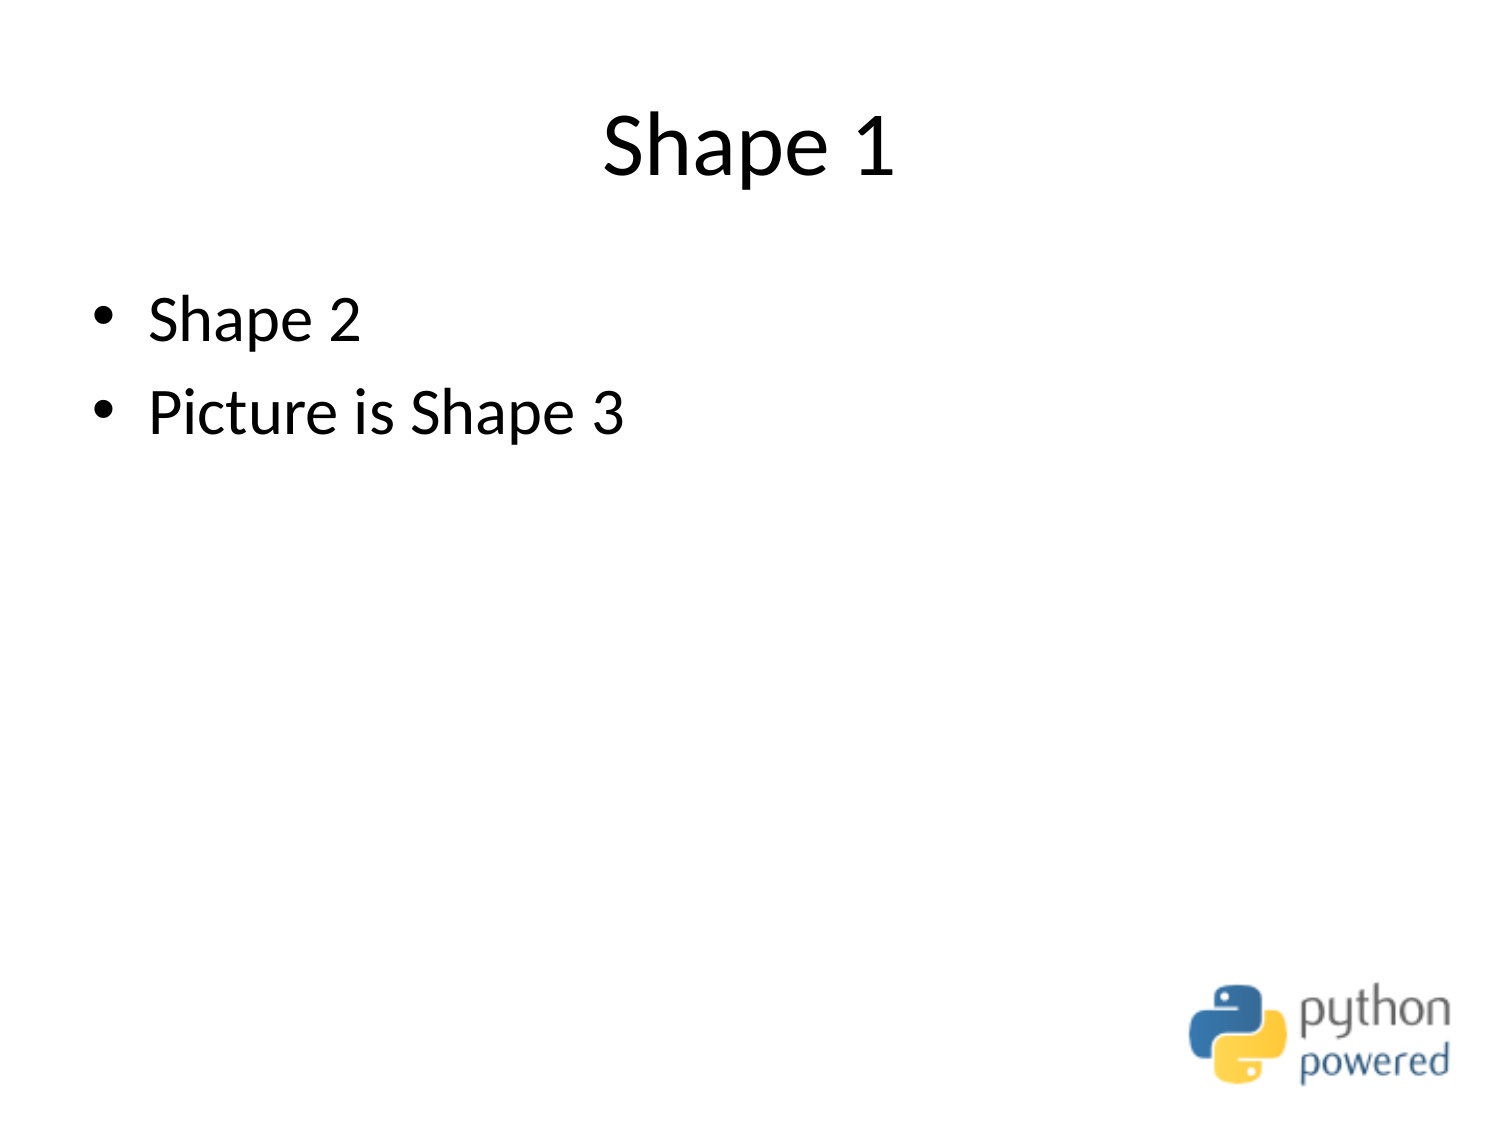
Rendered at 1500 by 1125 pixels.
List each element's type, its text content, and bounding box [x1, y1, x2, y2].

list Shape 2 Picture is Shape 3 [76, 267, 1424, 1059]
title Shape 1 [75, 45, 1425, 233]
picture [1174, 975, 1468, 1093]
